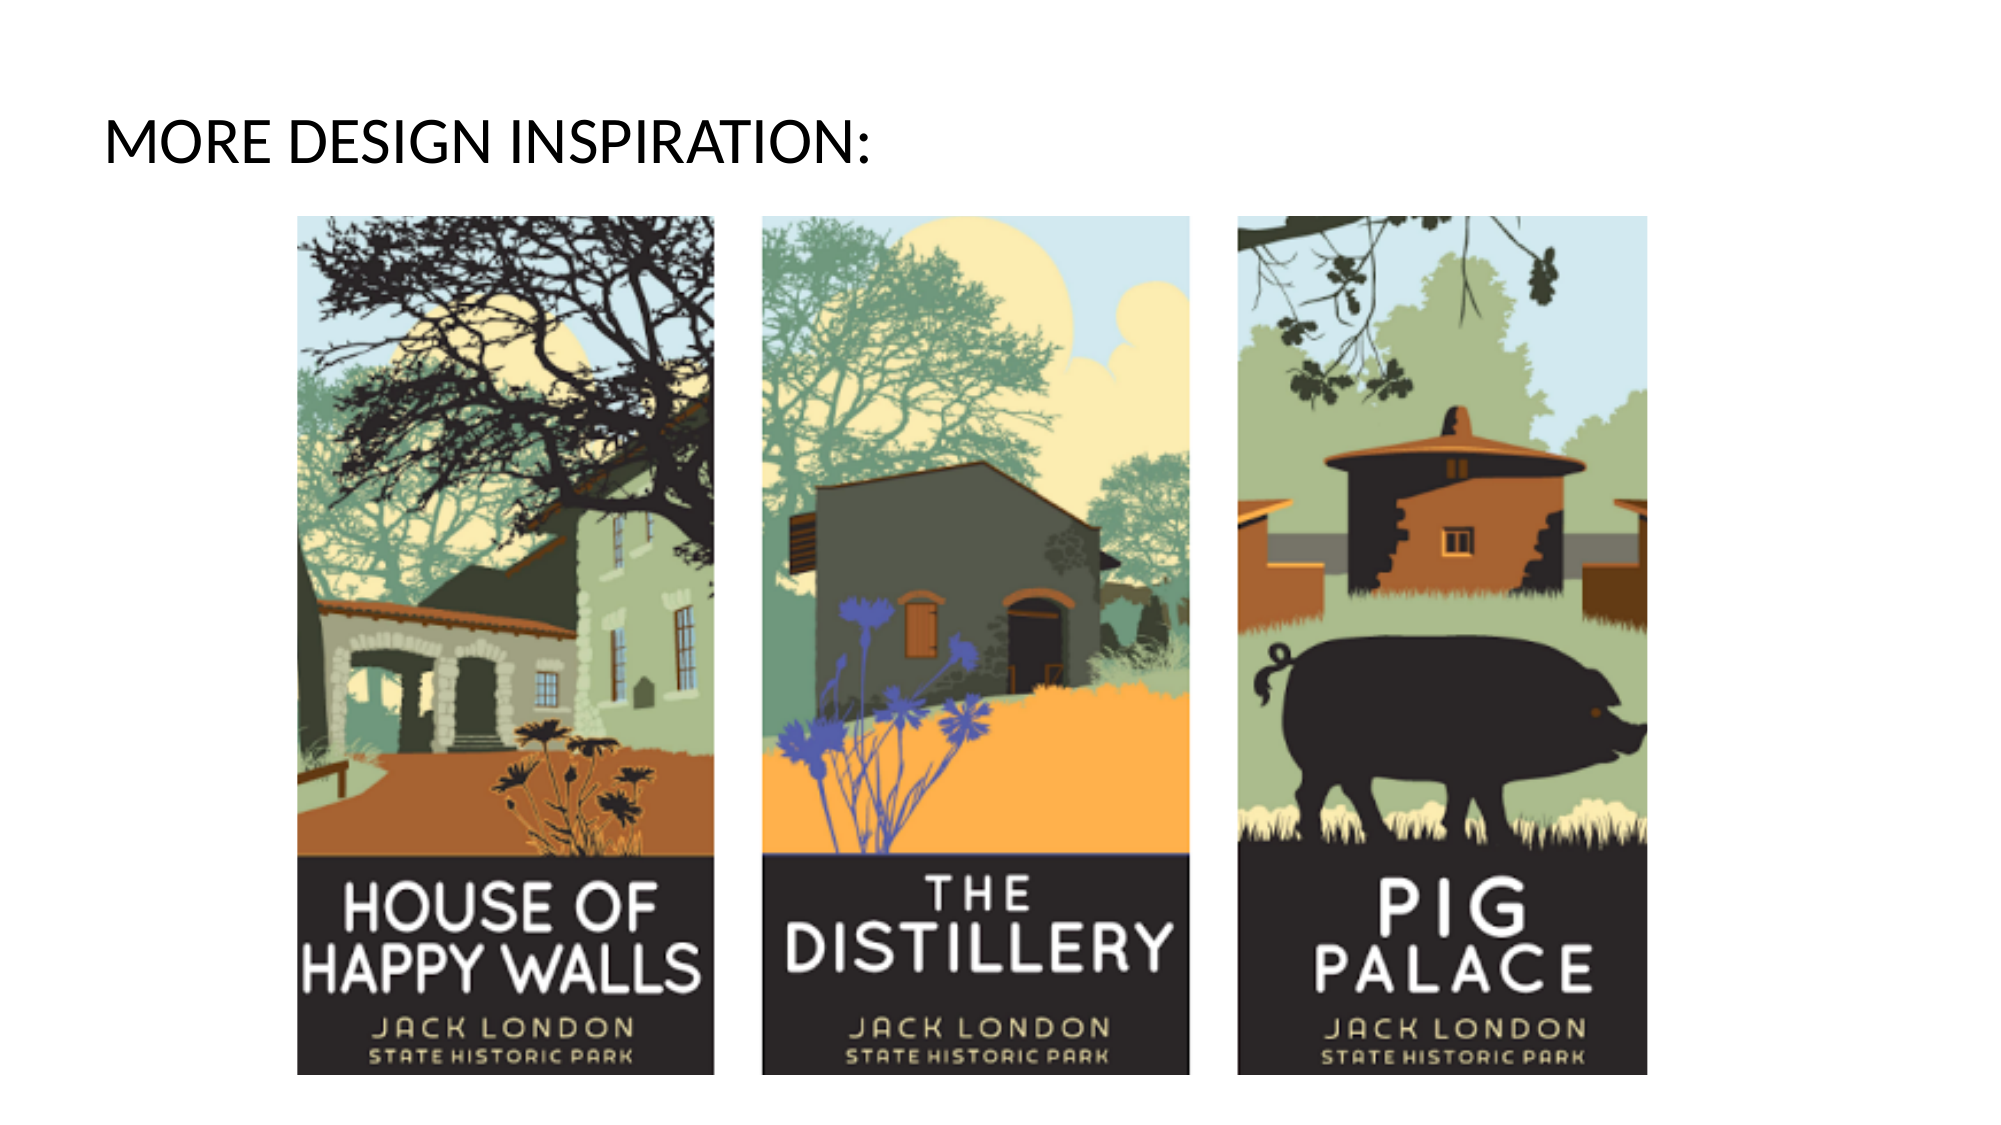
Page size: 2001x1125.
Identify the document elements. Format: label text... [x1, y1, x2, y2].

text_box MORE DESIGN INSPIRATION: [88, 89, 1790, 184]
picture [297, 216, 1648, 1075]
